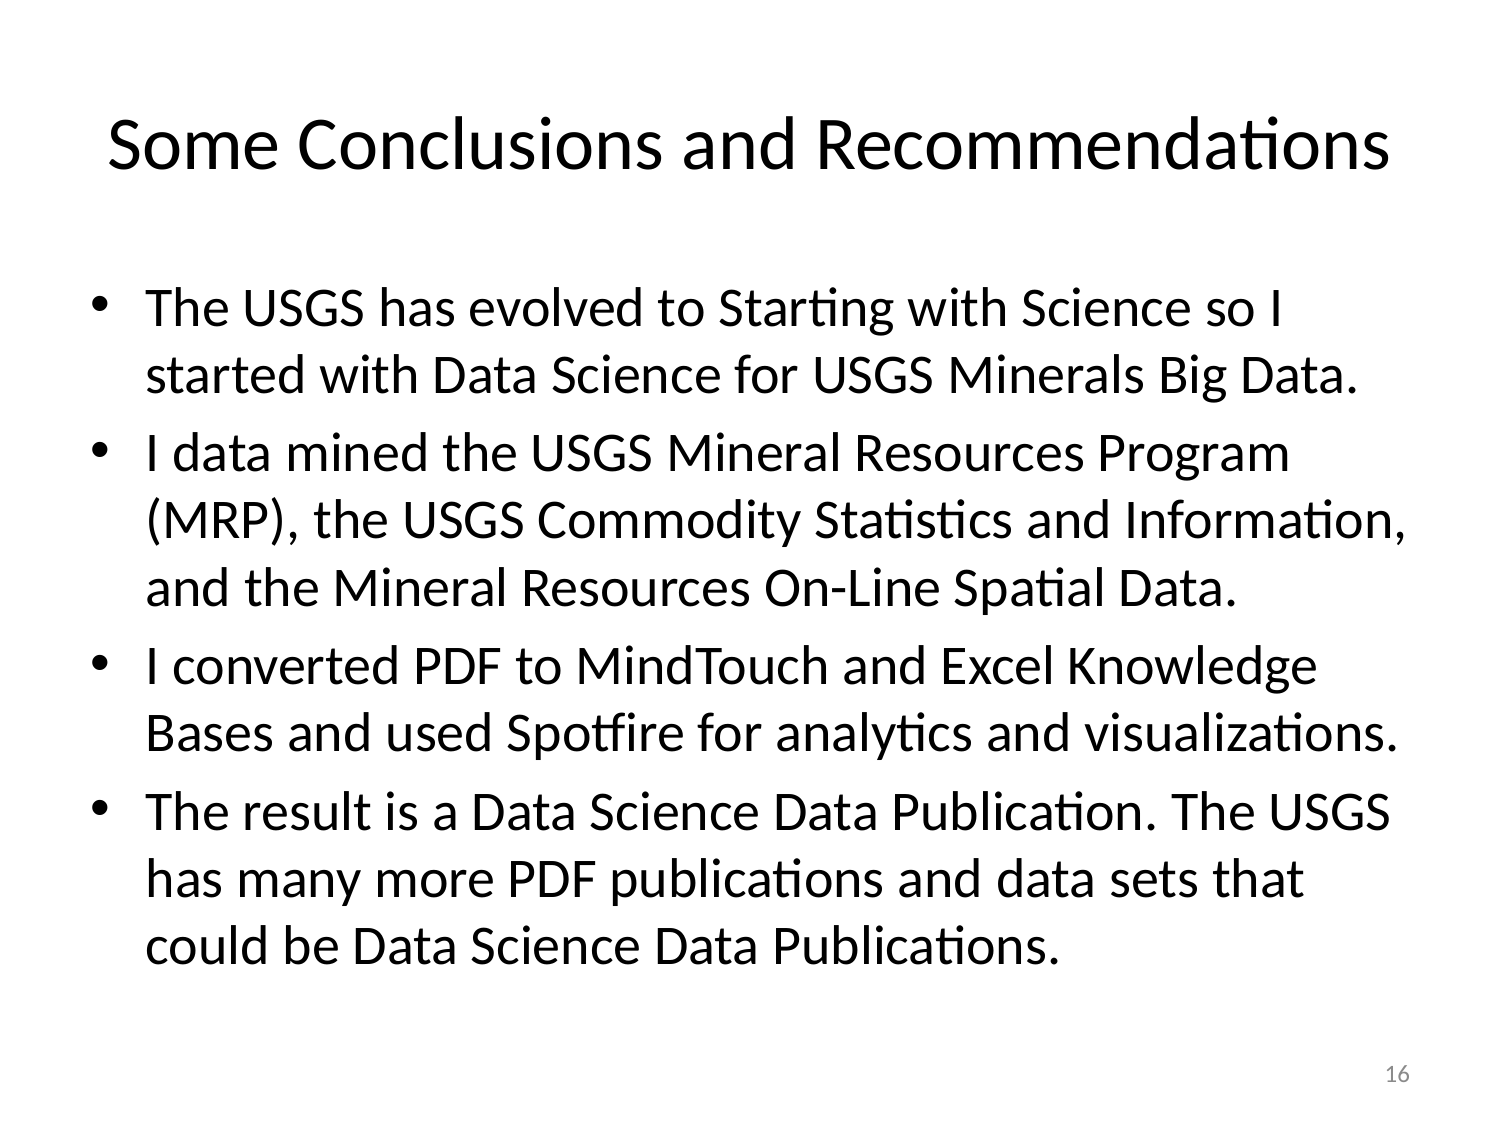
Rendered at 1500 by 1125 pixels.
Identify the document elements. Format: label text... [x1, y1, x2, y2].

title Some Conclusions and Recommendations [75, 45, 1425, 233]
slide_number 16 [1074, 1042, 1425, 1103]
list The USGS has evolved to Starting with Science so I started with Data Science for USGS Minerals Big Data. I data mined the USGS Mineral Resources Program (MRP), the USGS Commodity Statistics and Information, and the Mineral Resources On-Line Spatial Data. I converted PDF to MindTouch and Excel Knowledge Bases and used Spotfire for analytics and visualizations. The result is a Data Science Data Publication. The USGS has many more PDF publications and data sets that could be Data Science Data Publications. [75, 262, 1425, 1005]
